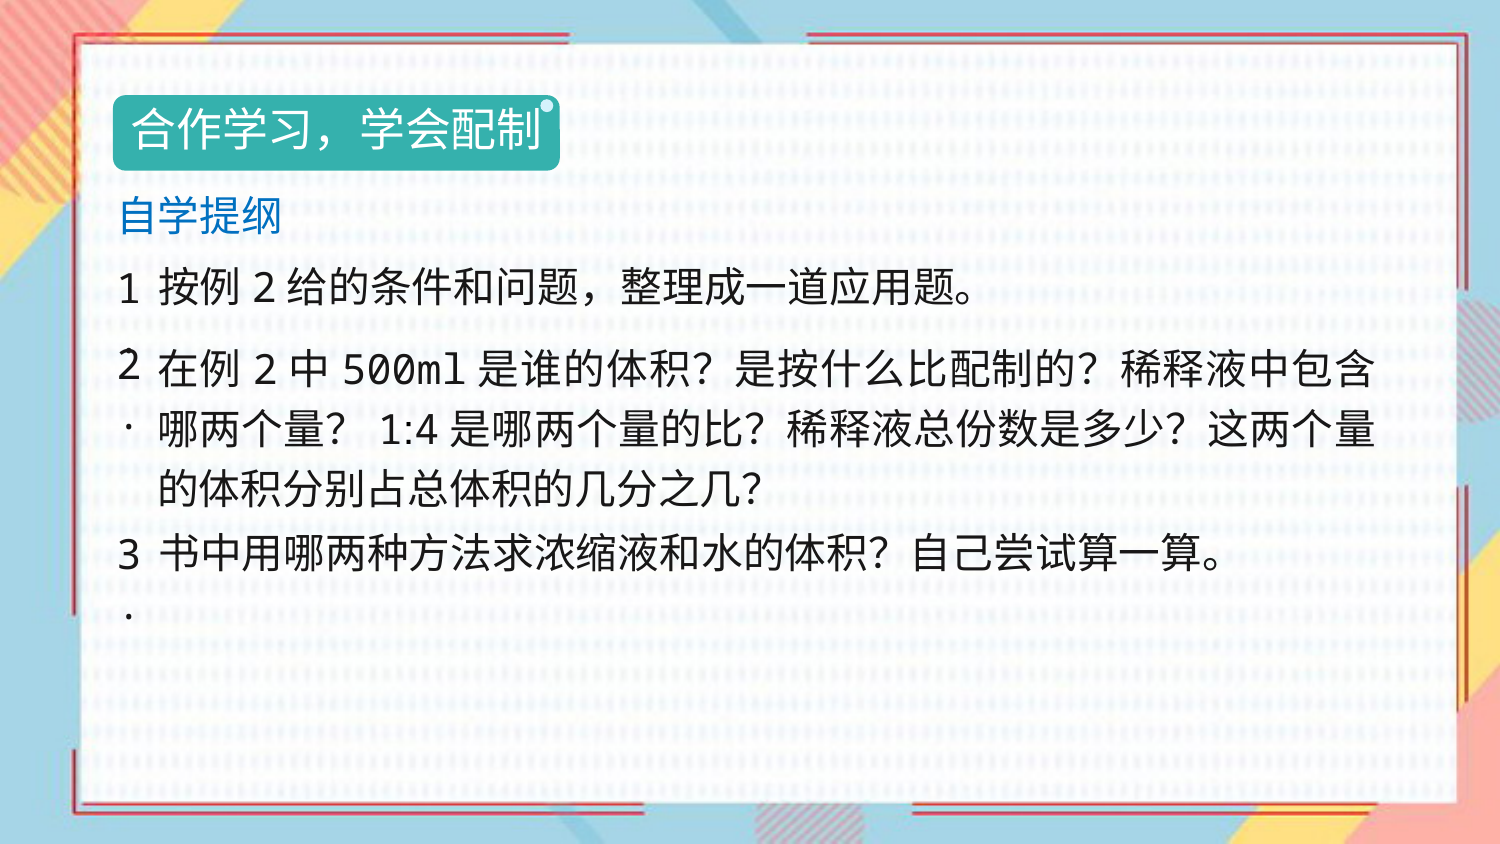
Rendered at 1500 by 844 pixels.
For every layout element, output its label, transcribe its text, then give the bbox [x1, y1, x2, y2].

text_box 1. [101, 254, 177, 370]
text_box 按例2给的条件和问题，整理成一道应用题。 [143, 253, 1099, 319]
text_box 3. [101, 520, 177, 636]
text_box 书中用哪两种方法求浓缩液和水的体积？自己尝试算一算。 [143, 519, 1366, 584]
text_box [112, 93, 561, 171]
text_box 2. [101, 370, 177, 446]
text_box 自学提纲 [101, 182, 320, 248]
text_box 在例2中500ml是谁的体积？是按什么比配制的？稀释液中包含哪两个量？1:4是哪两个量的比？稀释液总份数是多少？这两个量的体积分别占总体积的几分之几？ [142, 325, 1391, 581]
picture [0, 0, 1500, 844]
